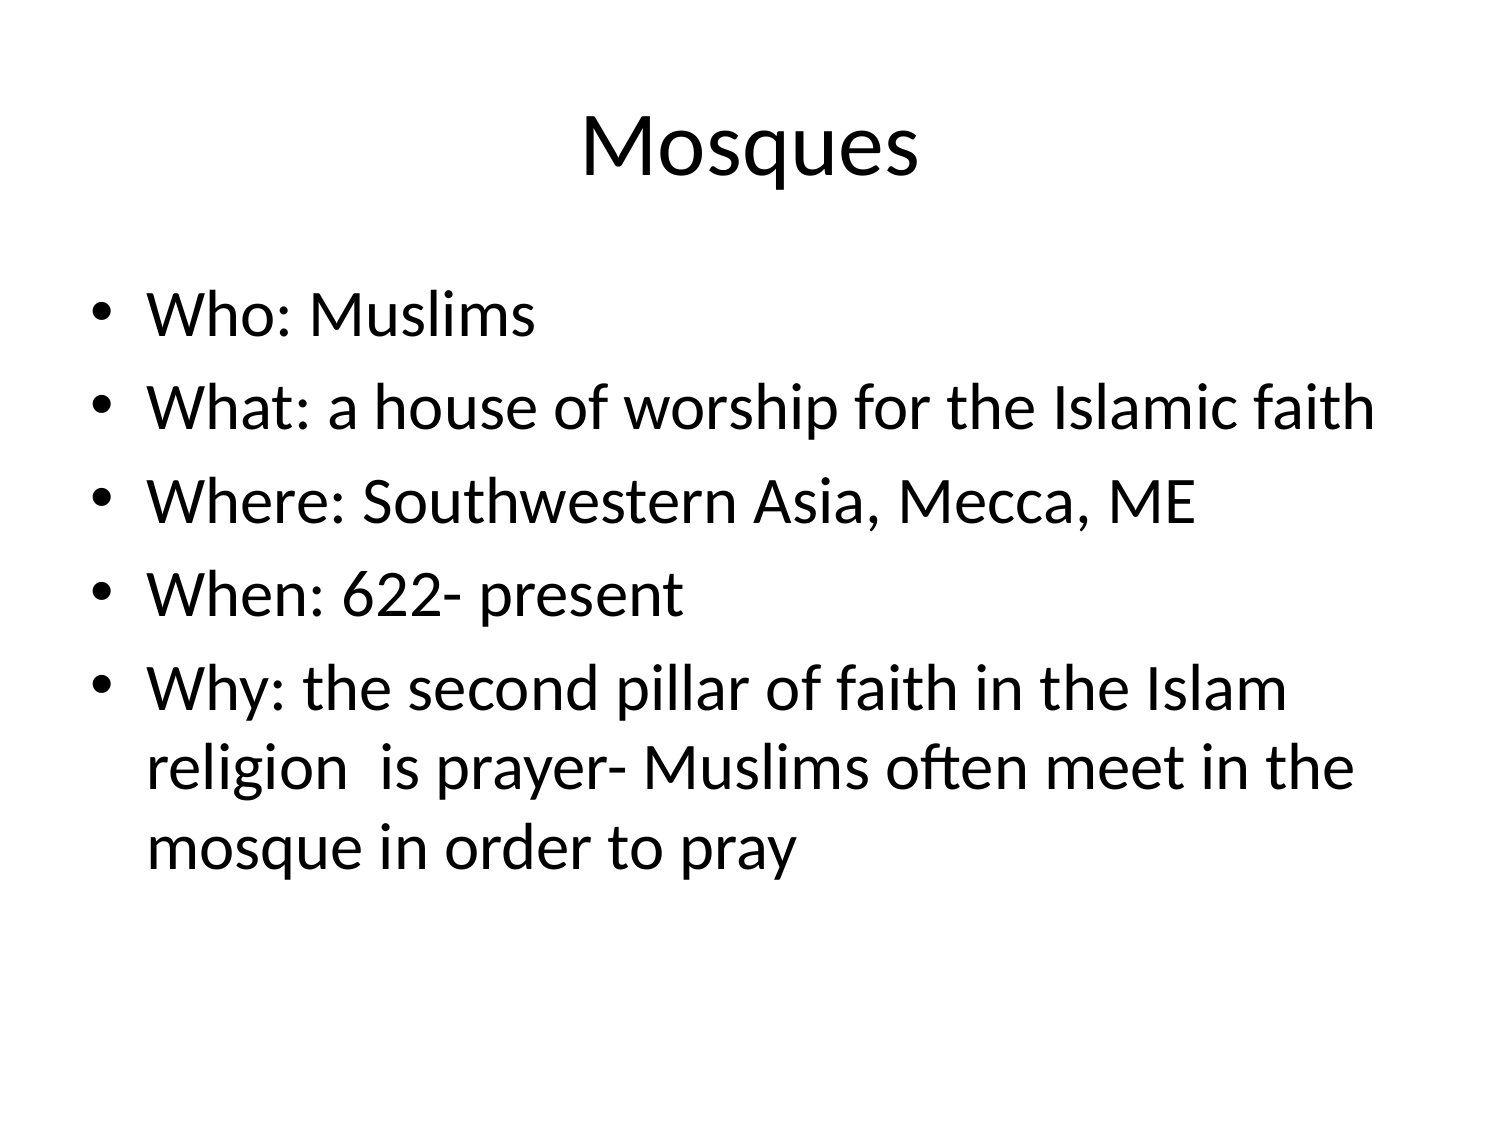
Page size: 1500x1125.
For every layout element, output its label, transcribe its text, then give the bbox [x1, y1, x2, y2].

list Who: Muslims What: a house of worship for the Islamic faith Where: Southwestern Asia, Mecca, ME When: 622- present Why: the second pillar of faith in the Islam religion is prayer- Muslims often meet in the mosque in order to pray [75, 262, 1425, 1005]
title Mosques [75, 45, 1425, 233]
